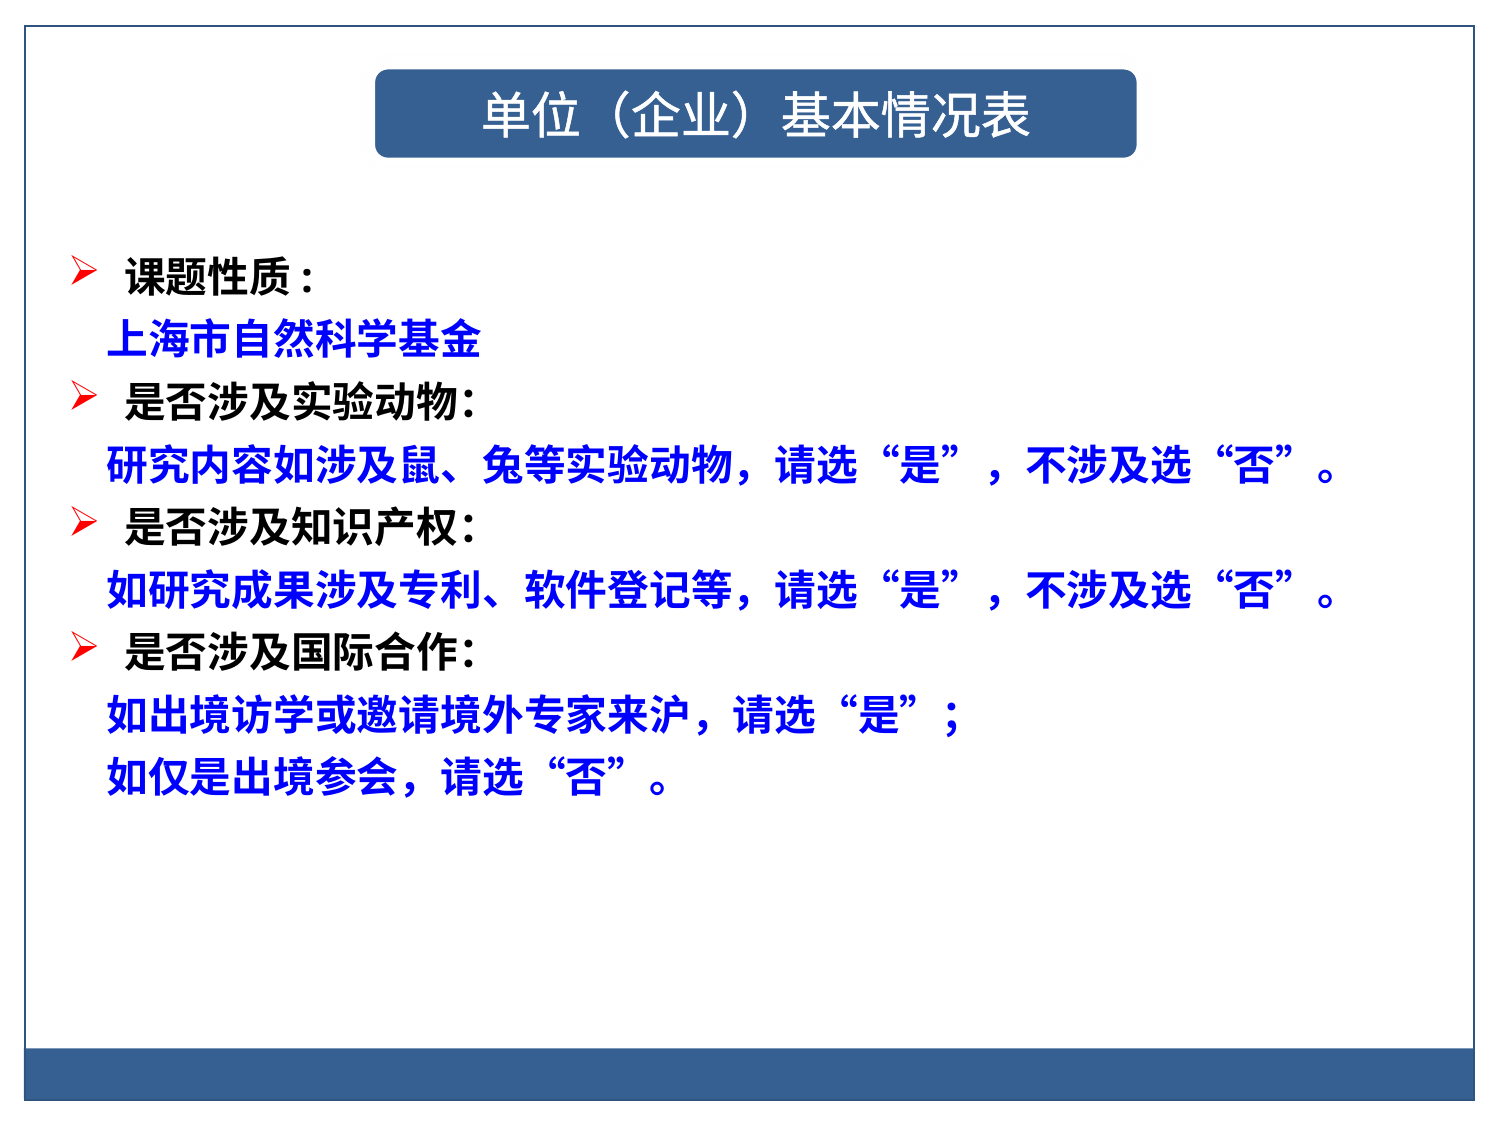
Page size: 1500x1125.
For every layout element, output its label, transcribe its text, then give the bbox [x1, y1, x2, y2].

text_box 课题性质: 上海市自然科学基金 是否涉及实验动物： 研究内容如涉及鼠、兔等实验动物，请选“是”，不涉及选“否”。 是否涉及知识产权： 如研究成果涉及专利、软件登记等，请选“是”，不涉及选“否”。 是否涉及国际合作： 如出境访学或邀请境外专家来沪，请选“是”； 如仅是出境参会，请选“否”。 [53, 243, 1400, 809]
text_box 单位（企业）基本情况表 [368, 63, 1143, 164]
